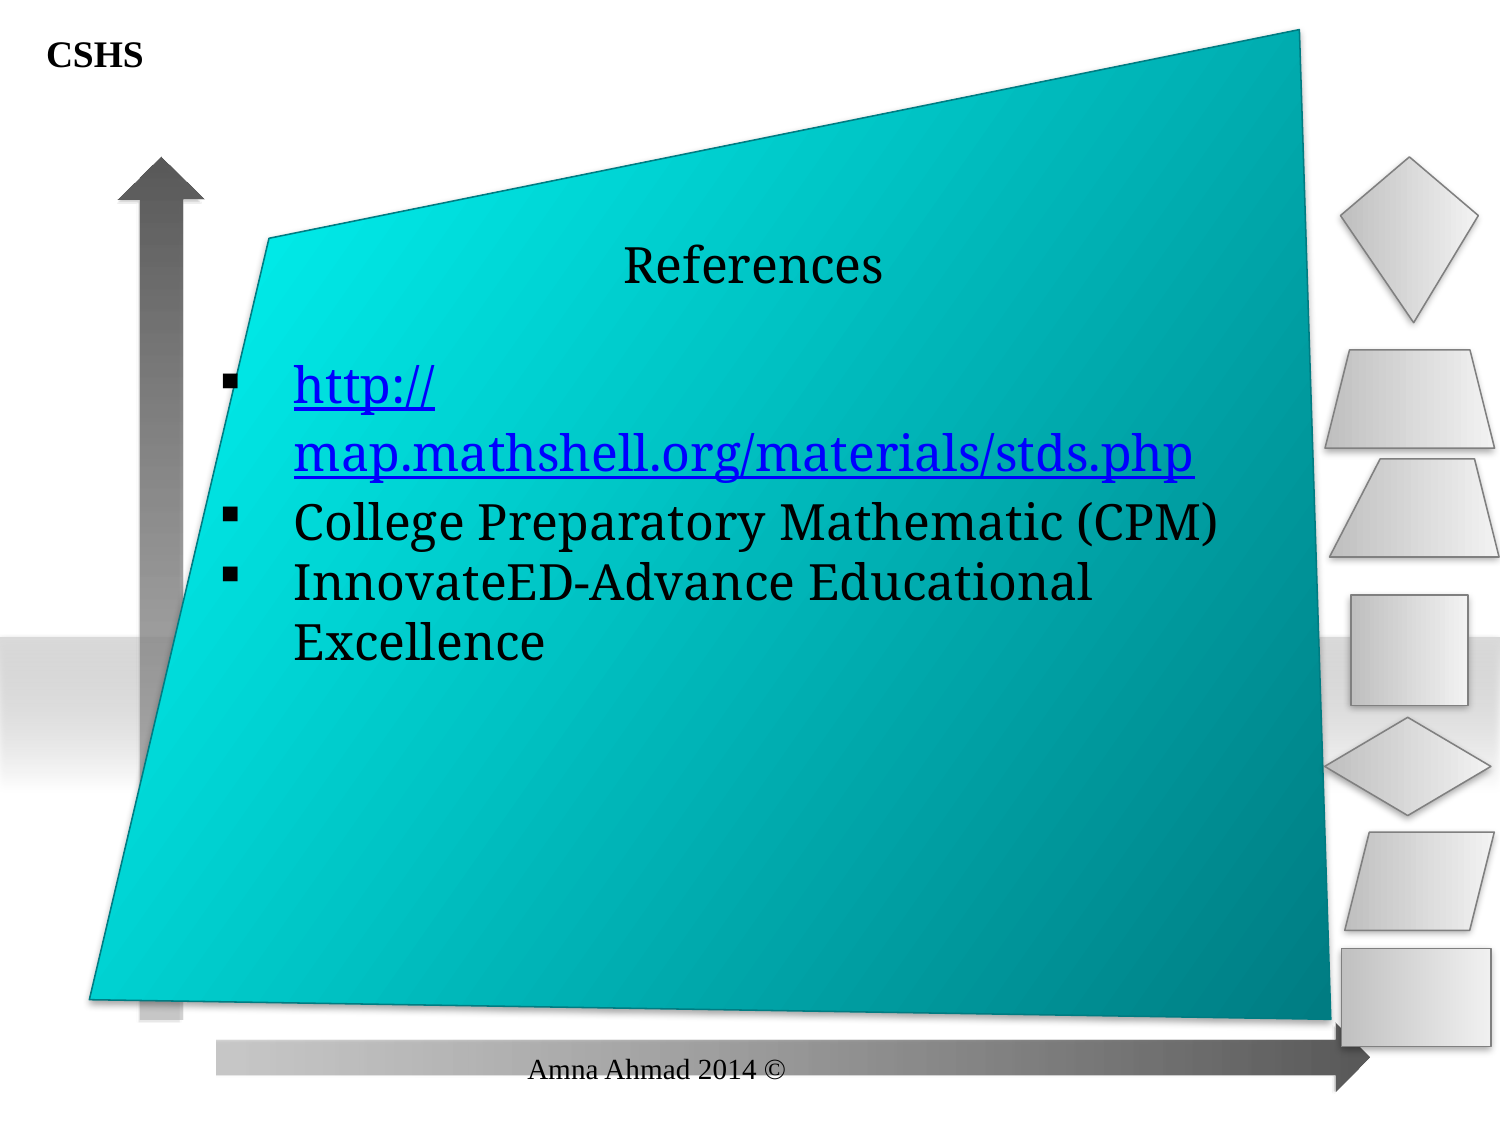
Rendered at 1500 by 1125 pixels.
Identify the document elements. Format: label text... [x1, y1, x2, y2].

text_box [216, 1026, 1369, 1092]
text_box [1350, 594, 1469, 706]
text_box [88, 28, 1332, 1021]
text_box [117, 156, 205, 767]
text_box [139, 1010, 183, 1020]
text_box [1341, 948, 1492, 1047]
text_box References http://map.mathshell.org/materials/stds.php College Preparatory Mathematic (CPM) InnovateED-Advance Educational Excellence [204, 226, 1304, 808]
footer Amna Ahmad 2014 © [512, 1042, 988, 1103]
text_box CSHS [31, 22, 315, 83]
text_box [1323, 716, 1492, 817]
text_box [1344, 831, 1496, 932]
text_box [1324, 349, 1496, 449]
text_box [1328, 458, 1500, 558]
text_box [1339, 156, 1479, 324]
